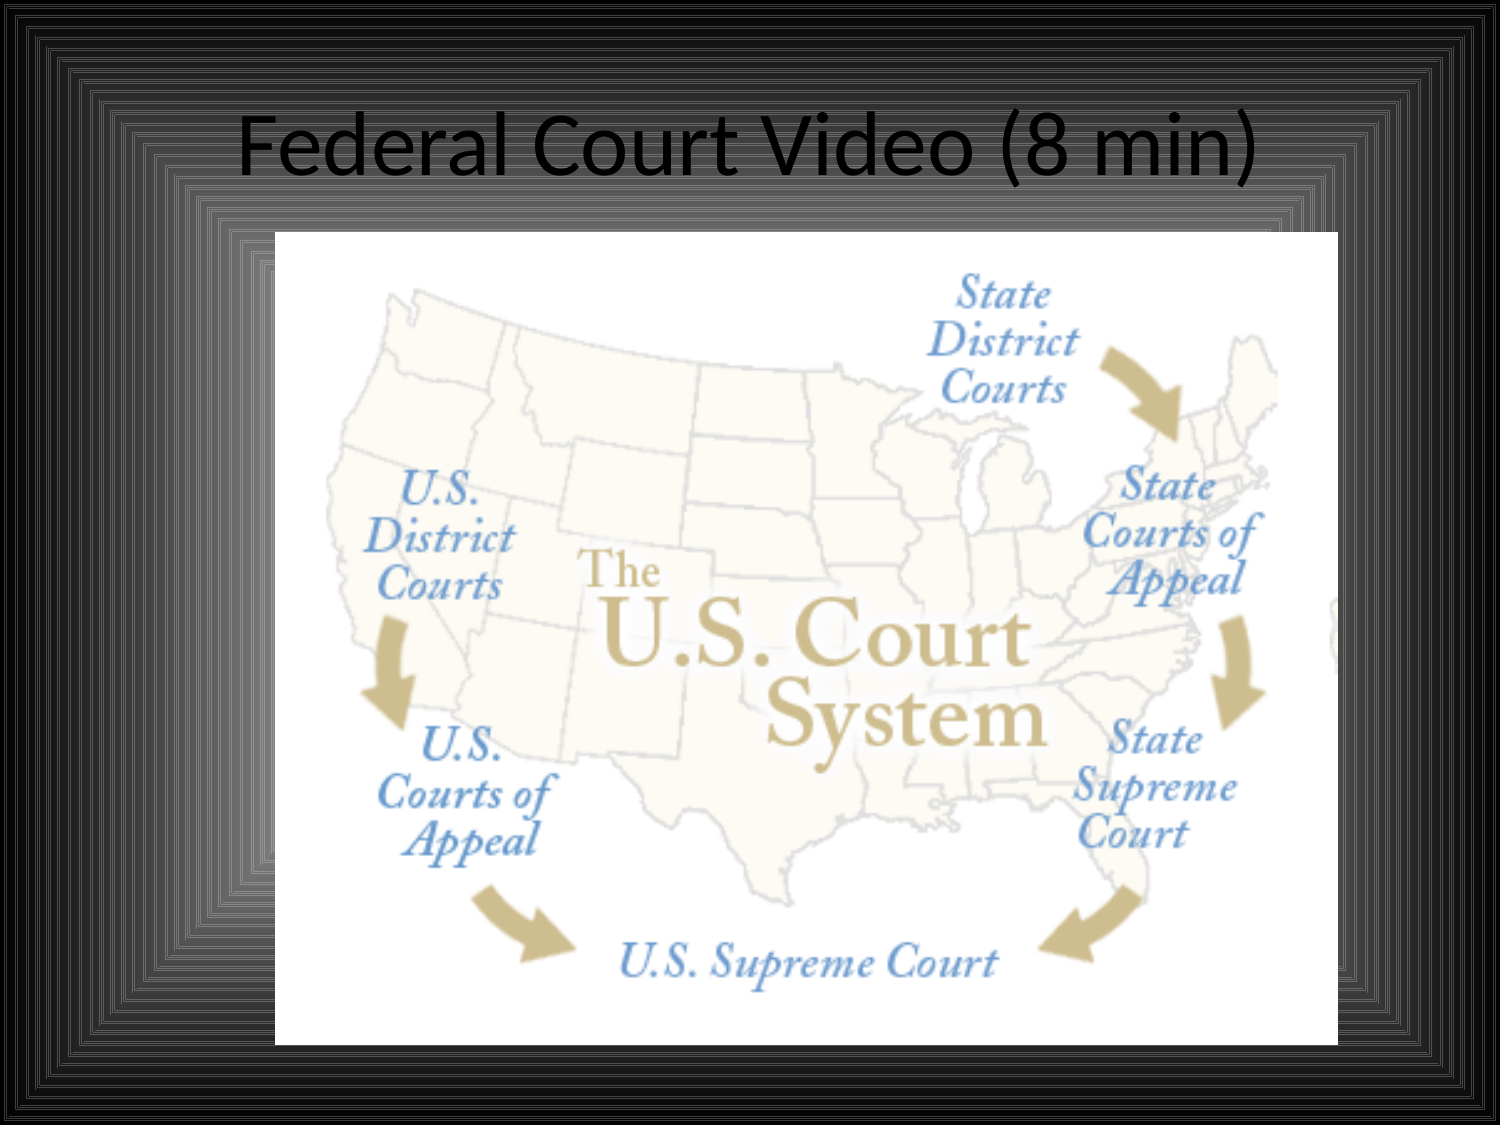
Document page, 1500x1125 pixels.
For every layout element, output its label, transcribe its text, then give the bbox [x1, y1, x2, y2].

title Federal Court Video (8 min) [75, 45, 1425, 233]
picture [274, 232, 1338, 1045]
